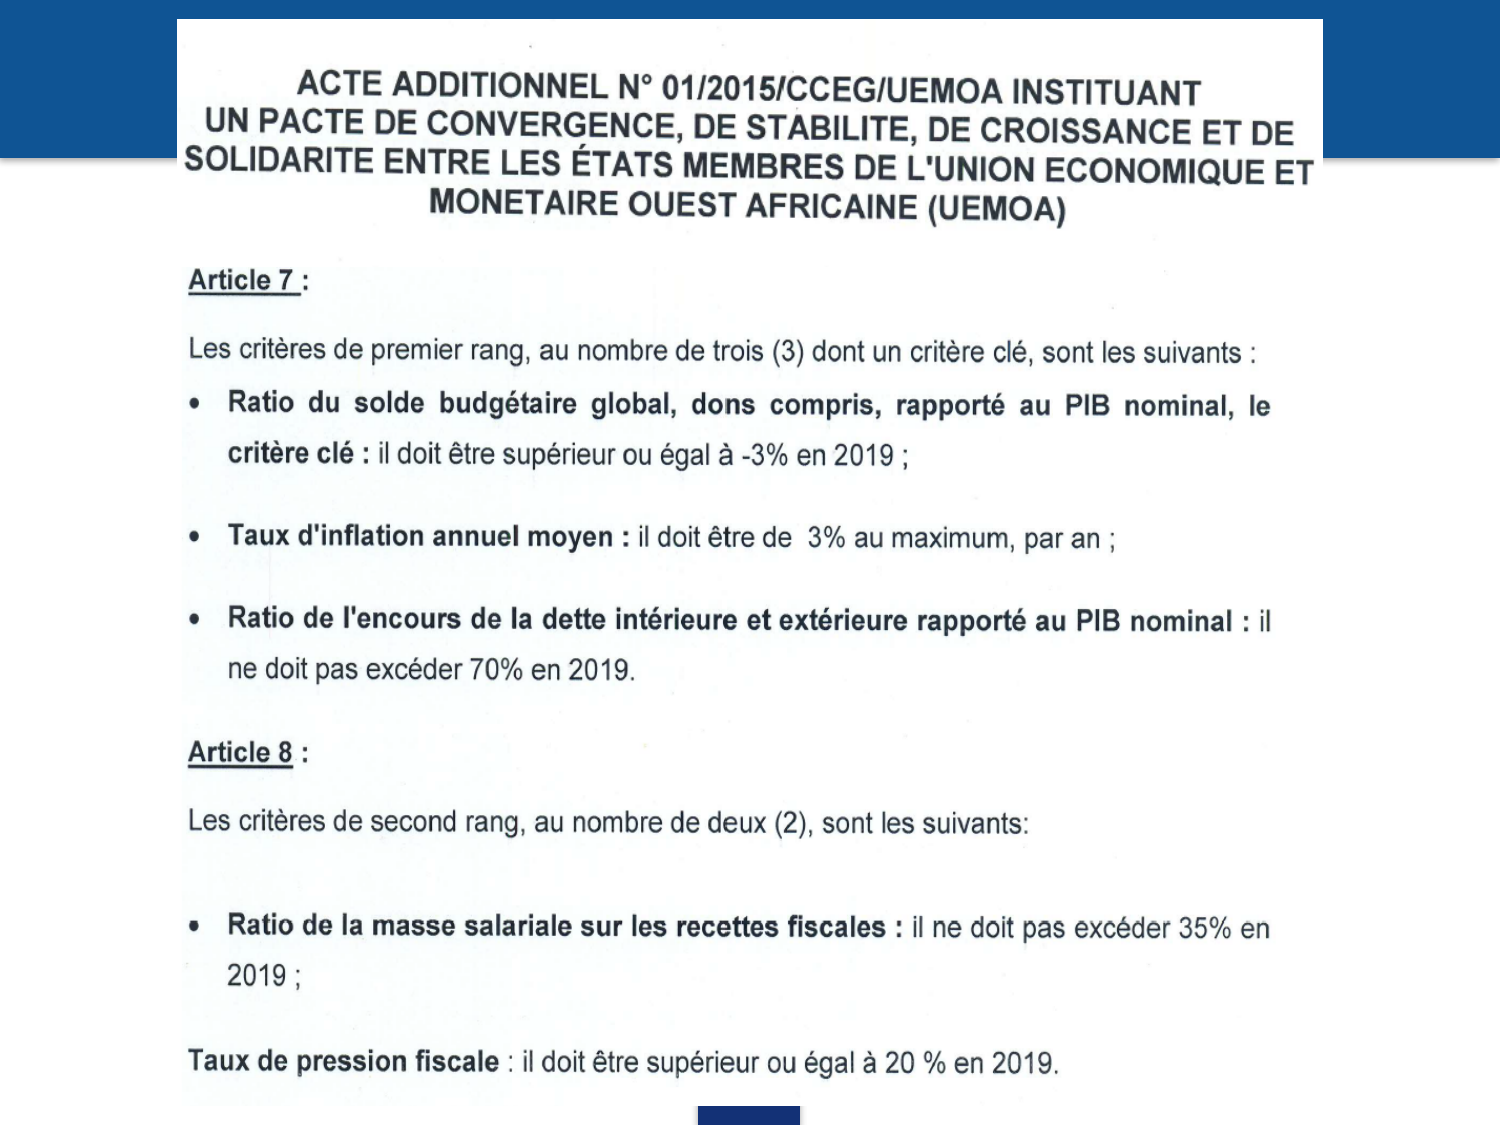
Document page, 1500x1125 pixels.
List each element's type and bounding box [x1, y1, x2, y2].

picture [176, 18, 1324, 268]
list [181, 266, 1305, 1107]
